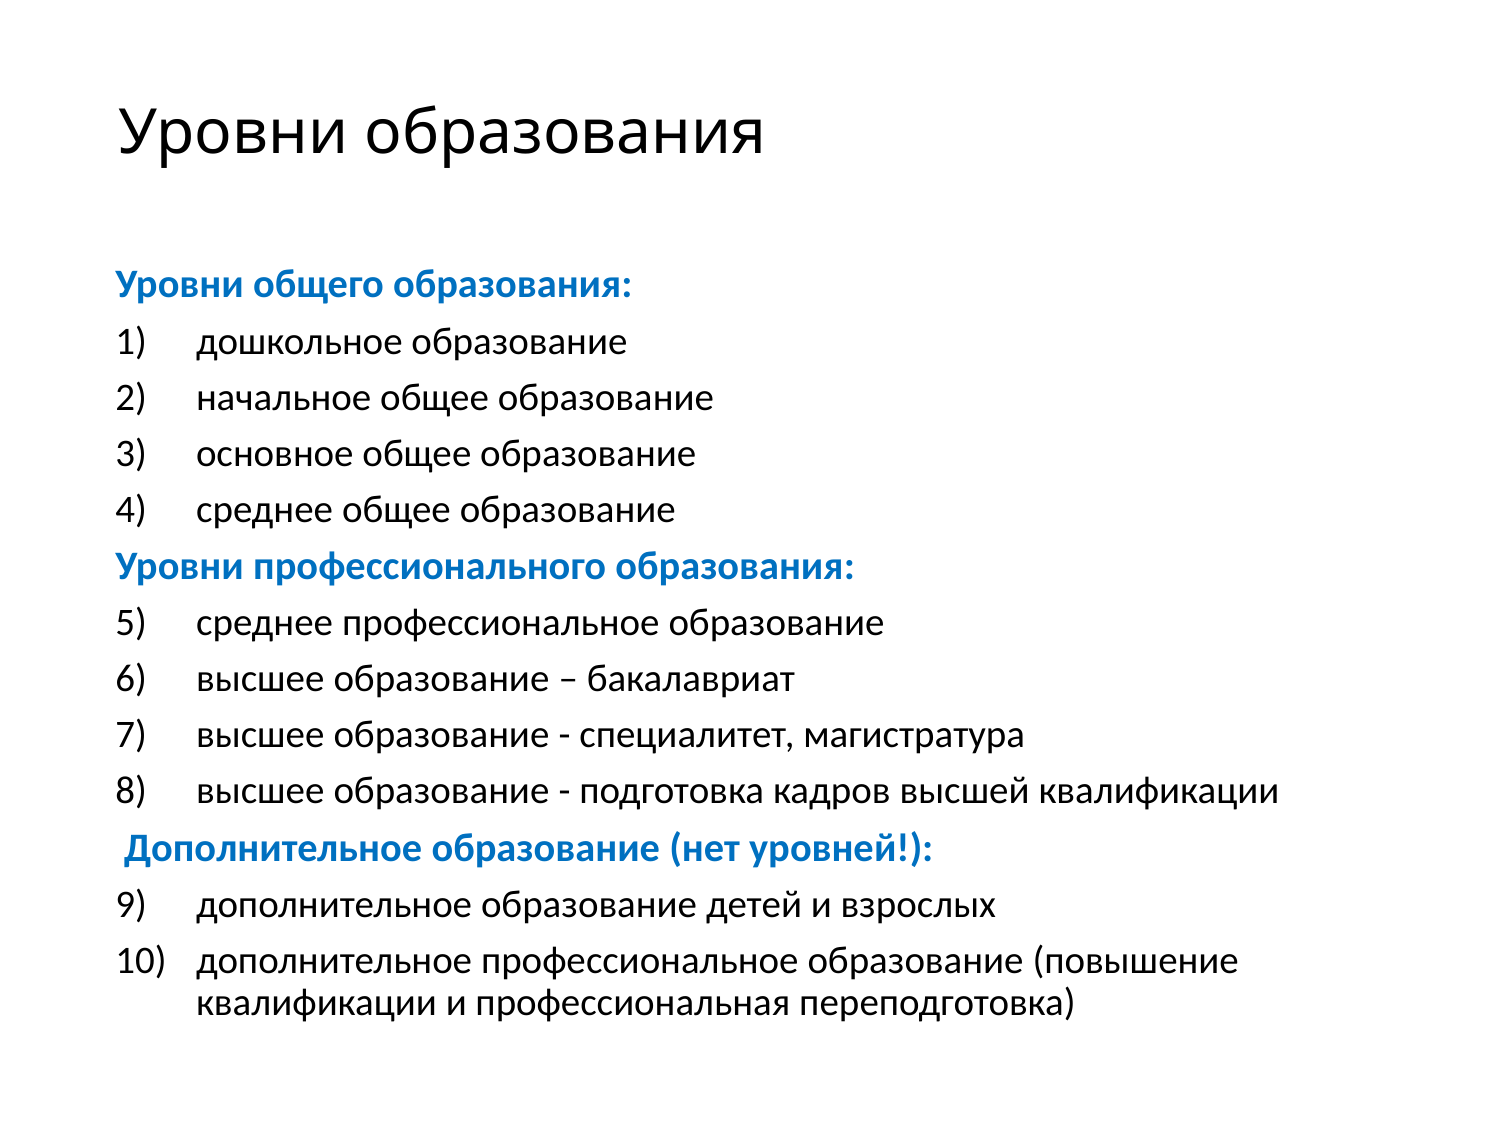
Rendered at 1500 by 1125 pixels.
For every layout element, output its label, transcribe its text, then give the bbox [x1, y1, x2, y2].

list Уровни общего образования: дошкольное образование начальное общее образование основное общее образование среднее общее образование Уровни профессионального образования: среднее профессиональное образование высшее образование – бакалавриат высшее образование - специалитет, магистратура высшее образование - подготовка кадров высшей квалификации Дополнительное образование (нет уровней!): дополнительное образование детей и взрослых дополнительное профессиональное образование (повышение квалификации и профессиональная переподготовка) [100, 255, 1395, 1042]
title Уровни образования [103, 90, 1397, 250]
